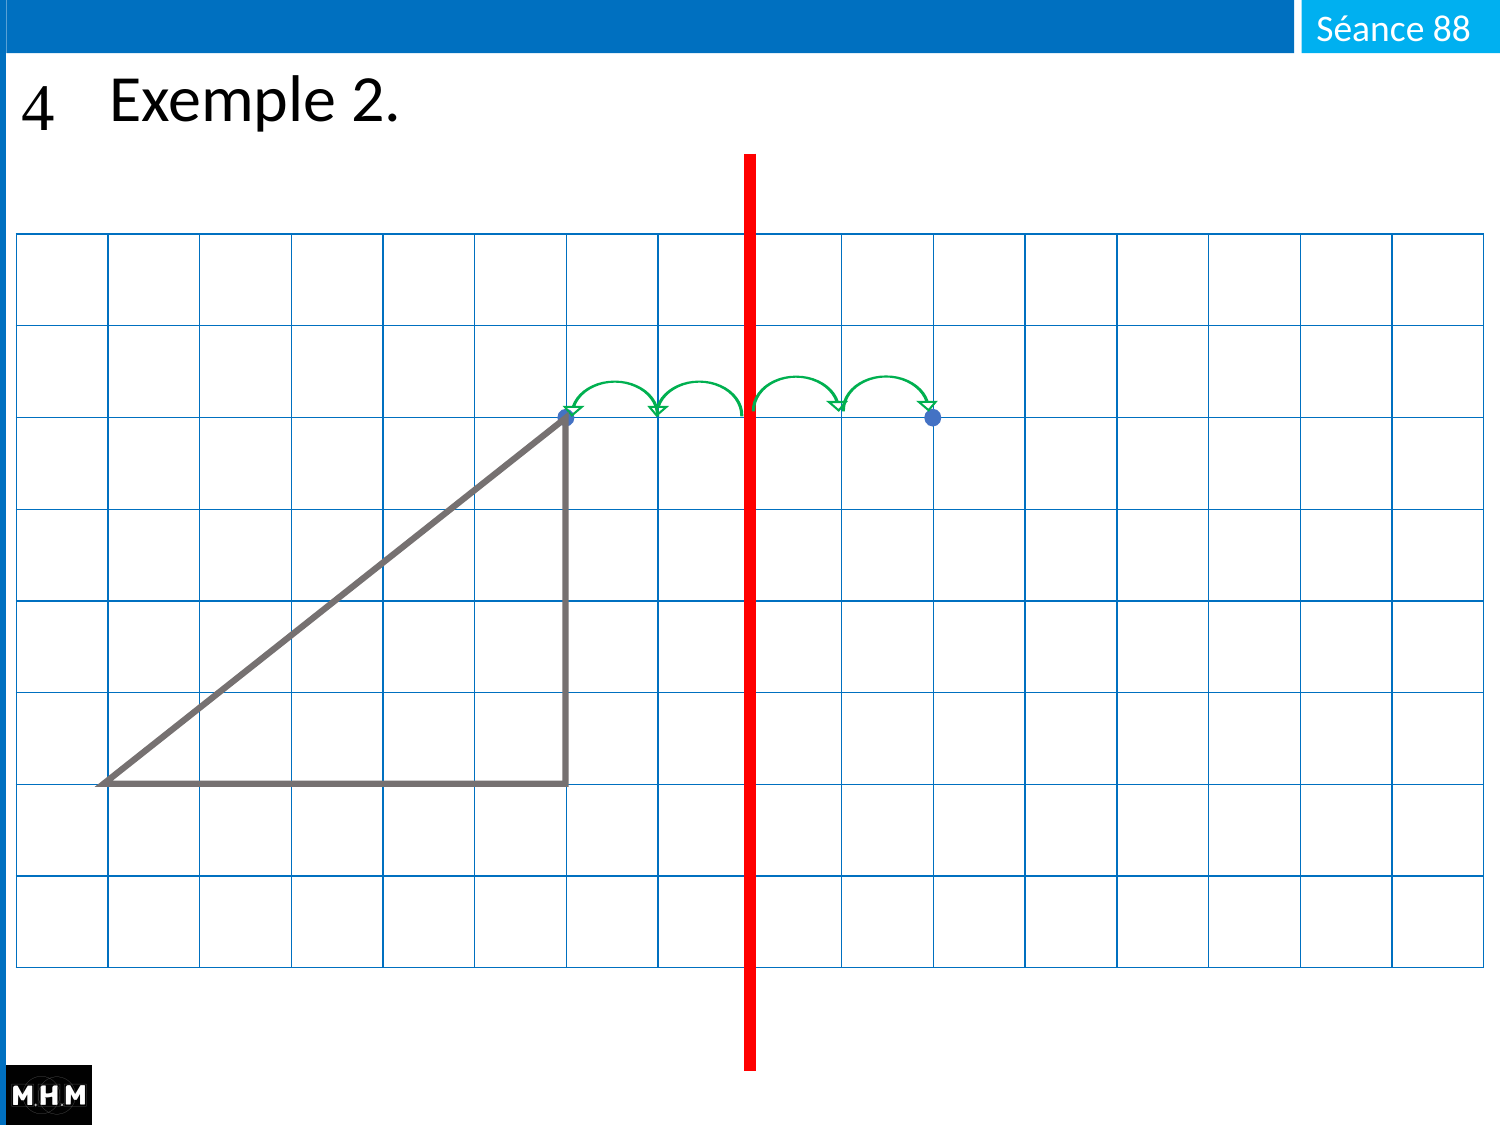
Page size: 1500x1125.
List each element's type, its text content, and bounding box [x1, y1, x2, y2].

table_cell [384, 418, 474, 509]
table_cell [567, 877, 657, 967]
table_cell [842, 602, 933, 692]
table_cell [384, 510, 446, 559]
table_header [1118, 235, 1208, 325]
table_header [475, 235, 566, 325]
table_cell [200, 693, 215, 705]
table_cell [1301, 602, 1391, 692]
table_cell [17, 326, 107, 417]
table_header [17, 235, 107, 325]
table_cell [1209, 510, 1300, 600]
table_cell [567, 693, 657, 784]
text_box [556, 408, 576, 428]
table_cell [842, 785, 933, 875]
table_cell [659, 326, 744, 411]
table_cell [200, 418, 291, 509]
table_cell [1301, 326, 1391, 417]
table_cell [109, 693, 199, 777]
table_cell [567, 418, 657, 509]
table_cell [842, 693, 933, 784]
table_header [756, 235, 841, 325]
table_cell [292, 418, 382, 509]
table_cell [384, 326, 474, 417]
table_header [109, 235, 199, 325]
table_header [1209, 235, 1300, 325]
table_cell [17, 602, 107, 692]
table_cell [1393, 418, 1483, 509]
table_cell [756, 378, 841, 417]
table_cell [1118, 693, 1208, 784]
table_cell [1209, 785, 1300, 875]
table_cell [1118, 602, 1208, 692]
text_box [100, 416, 567, 785]
table_cell [567, 326, 657, 405]
table_cell [1393, 326, 1483, 417]
table_cell [659, 602, 744, 692]
table_cell [1301, 418, 1391, 509]
table_cell [109, 418, 199, 509]
table_cell [384, 785, 474, 875]
table_cell [842, 378, 926, 417]
table_cell [659, 785, 744, 875]
table_cell [292, 602, 330, 632]
picture [6, 1065, 92, 1125]
table_cell [1118, 326, 1208, 417]
table_cell [1026, 326, 1116, 417]
table_cell [292, 326, 382, 417]
table_cell [934, 326, 1024, 417]
text_box [647, 380, 744, 417]
table_cell [756, 785, 841, 875]
table_cell [109, 602, 199, 692]
table_header [1026, 235, 1116, 325]
table_cell [756, 510, 841, 600]
table_cell [1393, 510, 1483, 600]
table_cell [1393, 877, 1483, 967]
table_cell [567, 785, 657, 875]
table_header [384, 235, 474, 325]
table_cell [200, 602, 291, 692]
table_header [1301, 235, 1391, 325]
table_cell [17, 693, 107, 784]
table_cell [1026, 418, 1116, 509]
table_cell [1118, 785, 1208, 875]
table_cell [1301, 785, 1391, 875]
text_box [751, 375, 843, 412]
table_cell [1209, 602, 1300, 692]
table_cell [200, 510, 291, 600]
table_cell [567, 602, 657, 692]
table_cell [1118, 418, 1208, 509]
table_cell [475, 785, 566, 875]
table_cell [1026, 785, 1116, 875]
table_cell [292, 510, 382, 600]
table_cell [1209, 418, 1300, 509]
table_cell [475, 877, 566, 967]
table_cell [934, 602, 1024, 692]
table_cell [1118, 510, 1208, 600]
table_cell [17, 877, 107, 967]
table_header [659, 235, 744, 325]
table_cell [934, 785, 1024, 875]
table_cell [934, 418, 1024, 509]
table_cell [1301, 877, 1391, 967]
table_cell [109, 510, 199, 600]
table_cell [109, 785, 199, 875]
table_header [200, 235, 291, 325]
table_cell [659, 418, 744, 509]
table_cell [1026, 510, 1116, 600]
table_header [292, 235, 382, 325]
table_cell [842, 877, 933, 967]
table_cell [475, 326, 566, 417]
table_cell [660, 383, 740, 417]
table_cell [934, 693, 1024, 784]
table_cell [17, 418, 107, 509]
text_box [841, 375, 938, 412]
table_cell [109, 326, 199, 417]
table_cell [756, 877, 841, 967]
table_cell [659, 877, 744, 967]
table_header [567, 235, 657, 325]
table_cell [934, 877, 1024, 967]
table_cell [1393, 693, 1483, 784]
table_cell [756, 693, 841, 784]
table_cell [384, 877, 474, 967]
table_cell [1393, 602, 1483, 692]
table_cell [756, 602, 841, 692]
table_cell [109, 877, 199, 967]
table_header [1393, 235, 1483, 325]
table_cell [756, 326, 841, 400]
text_box [923, 407, 943, 428]
table_cell [842, 326, 933, 400]
text_box [562, 380, 657, 417]
table_cell [1209, 326, 1300, 417]
table_header [842, 235, 933, 325]
table_cell [200, 326, 291, 417]
table_cell [1026, 602, 1116, 692]
table_cell [292, 785, 382, 875]
table_cell [17, 510, 107, 600]
table_cell [567, 510, 657, 600]
table_cell [200, 785, 291, 875]
table_header [934, 235, 1024, 325]
table_cell [934, 510, 1024, 600]
table_cell [475, 418, 557, 487]
table_cell [659, 693, 744, 784]
table_cell [842, 418, 933, 509]
table_cell [1026, 693, 1116, 784]
table_cell [292, 877, 382, 967]
table_cell [659, 510, 744, 600]
table_cell [1301, 510, 1391, 600]
table_cell [1393, 785, 1483, 875]
table_cell [1301, 693, 1391, 784]
table_cell [756, 418, 841, 509]
title Exemple 2. [94, 57, 1389, 144]
table_cell [17, 785, 107, 875]
table_cell [1026, 877, 1116, 967]
table_cell [1209, 877, 1300, 967]
table_cell [576, 383, 655, 417]
table_cell [1209, 693, 1300, 784]
table_cell [200, 877, 291, 967]
table_cell [1118, 877, 1208, 967]
table_cell [842, 510, 933, 600]
